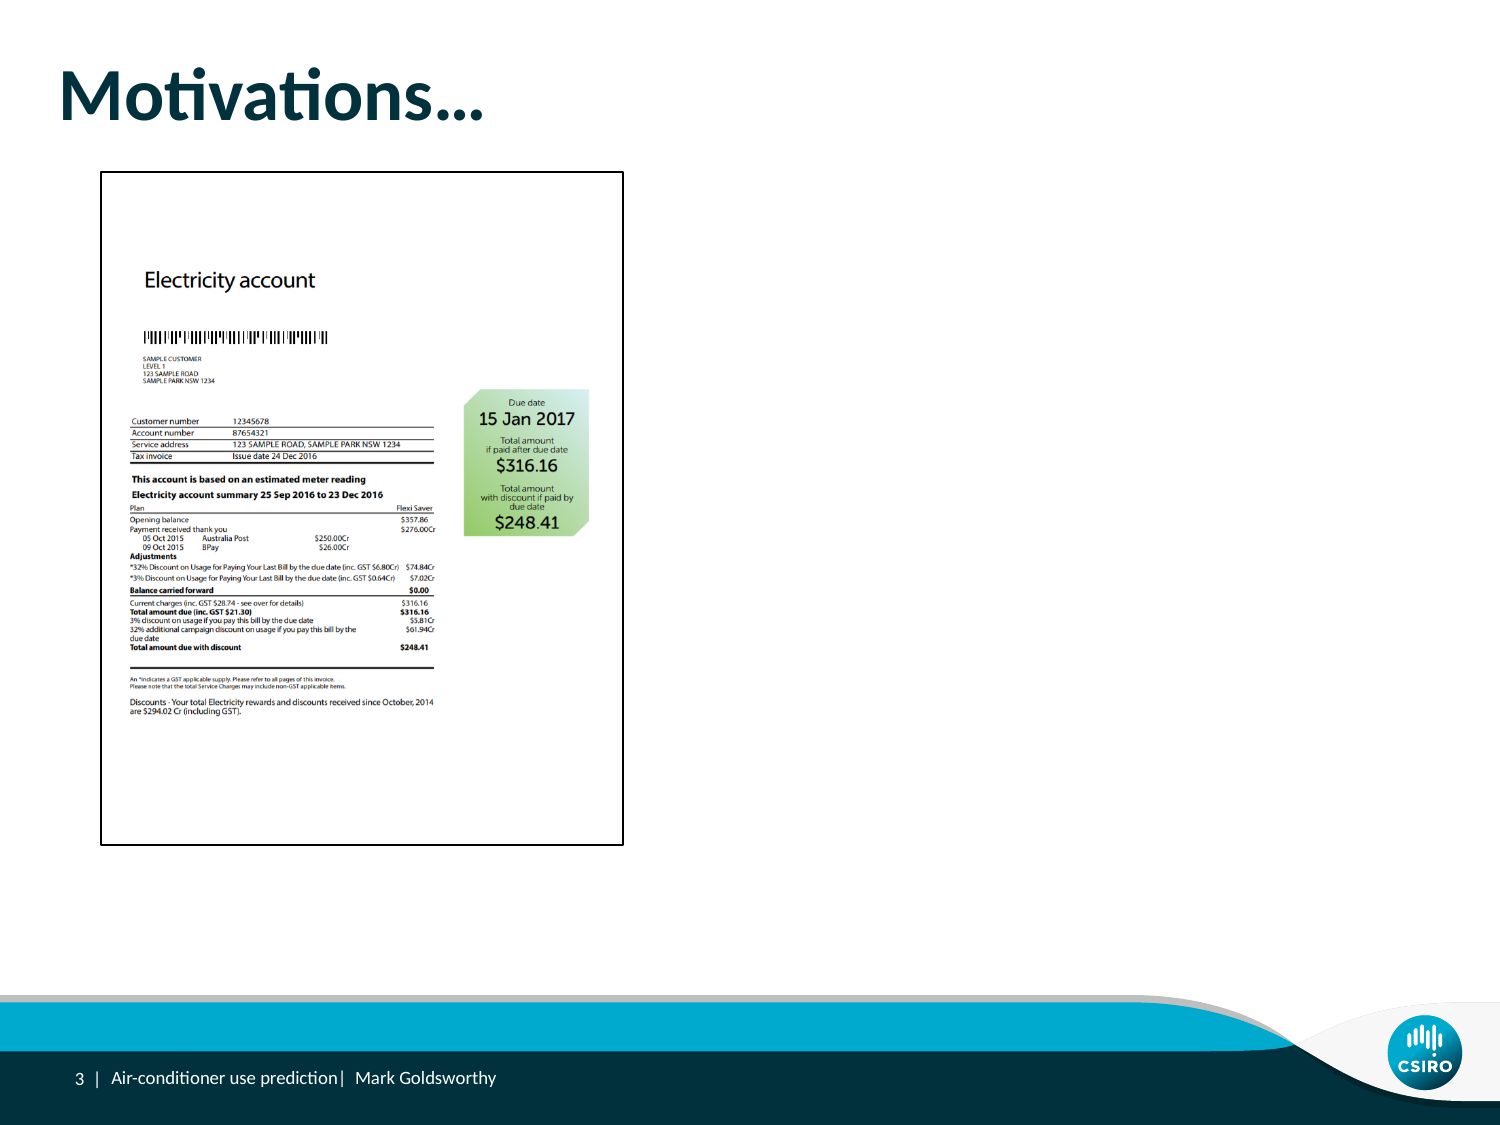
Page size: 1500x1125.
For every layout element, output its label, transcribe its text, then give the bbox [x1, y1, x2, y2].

title Motivations… [58, 45, 1447, 185]
footer Air-conditioner use prediction| Mark Goldsworthy [111, 1067, 1110, 1088]
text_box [101, 171, 624, 846]
slide_number 3 | [54, 1067, 102, 1088]
list [58, 208, 1447, 959]
